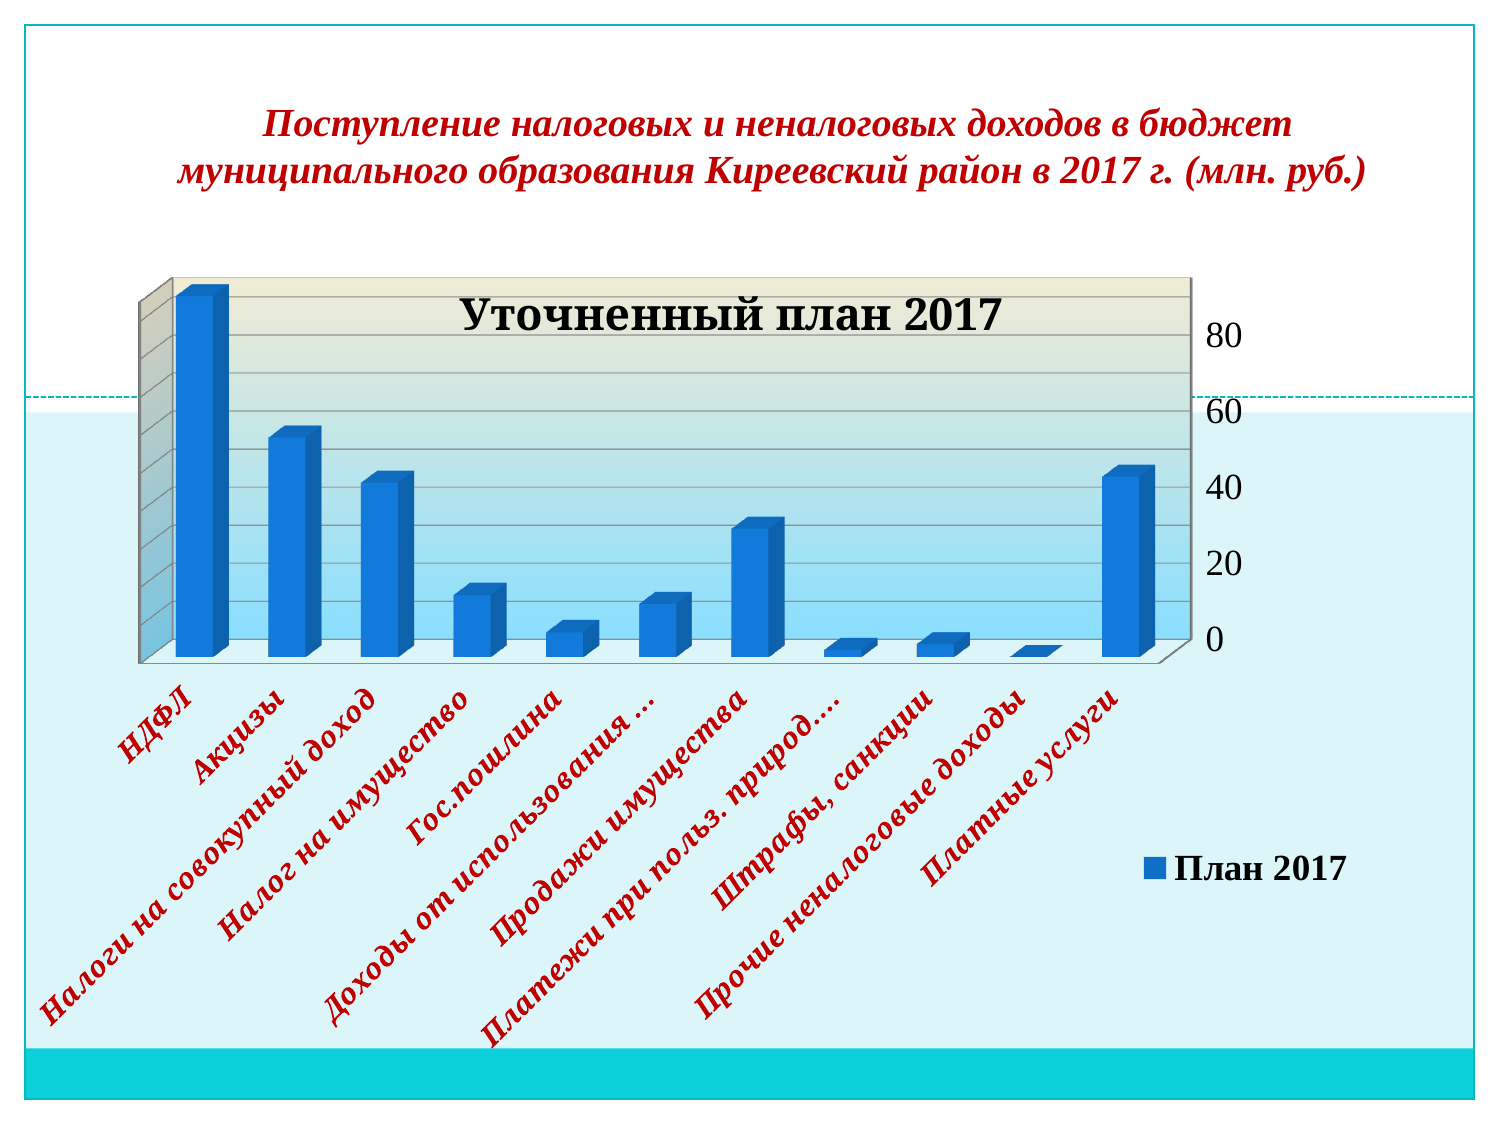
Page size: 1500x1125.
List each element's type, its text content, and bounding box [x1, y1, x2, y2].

chart [29, 245, 1419, 1055]
title Поступление налоговых и неналоговых доходов в бюджет муниципального образования Киреевский район в 2017 г. (млн. руб.) [140, 58, 1416, 200]
